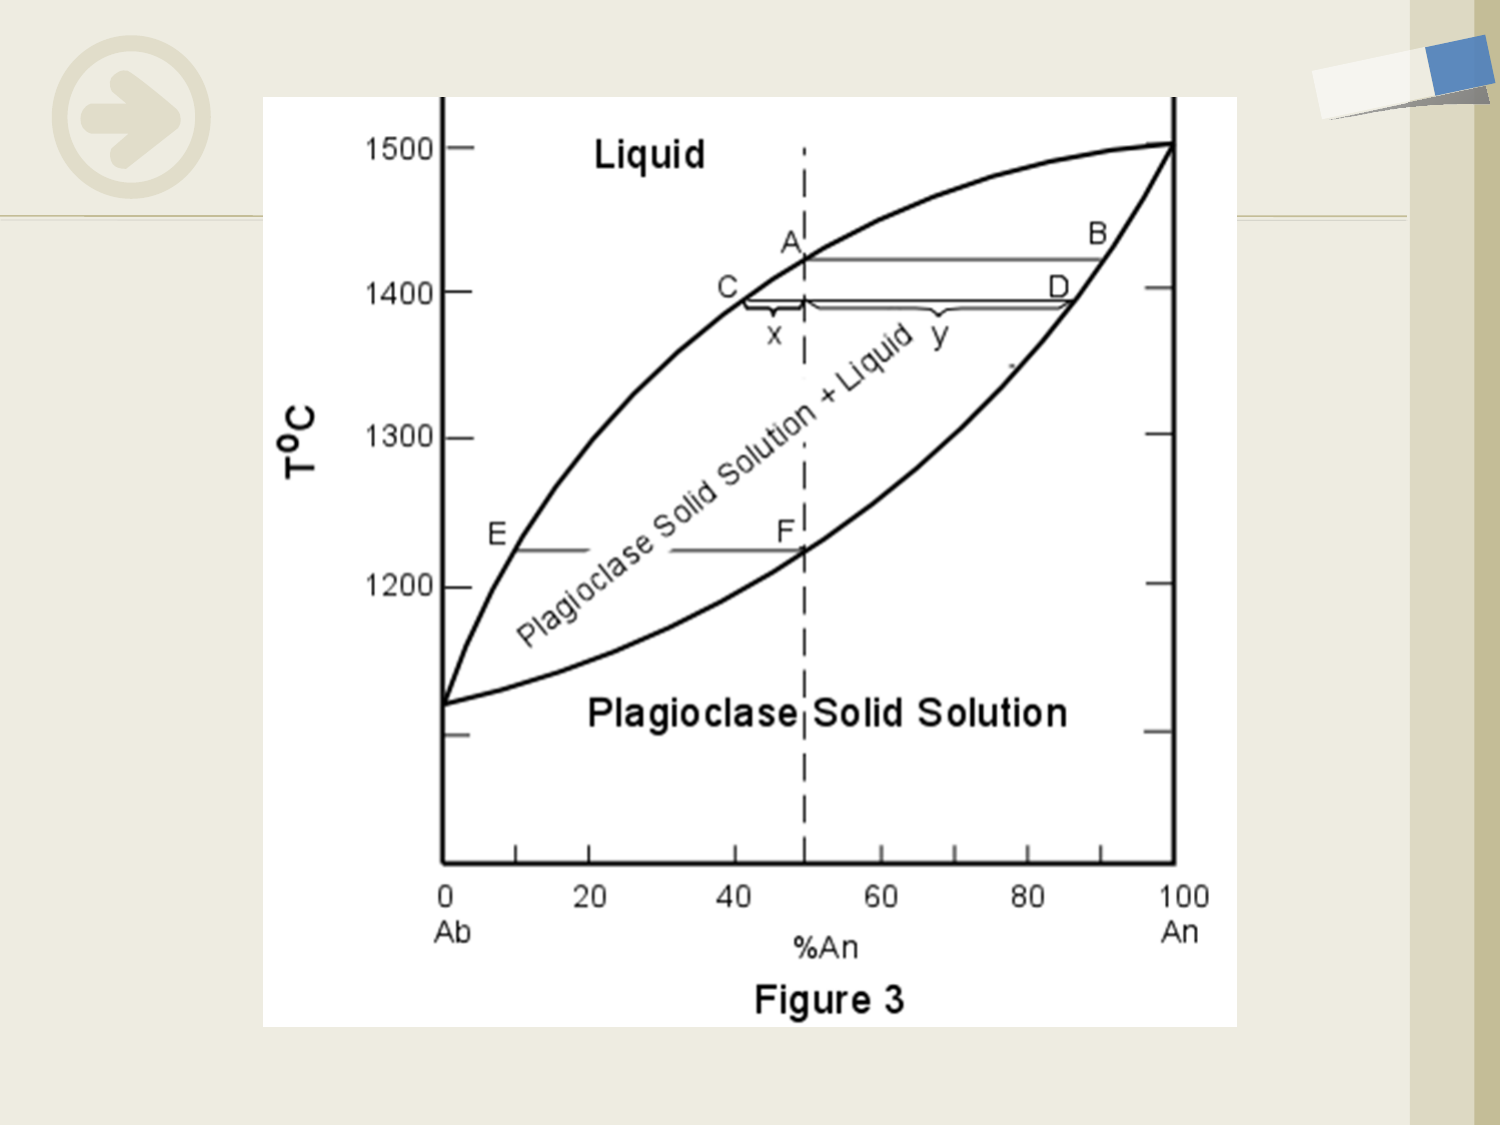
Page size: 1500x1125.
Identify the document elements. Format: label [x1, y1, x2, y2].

picture [263, 97, 1237, 1028]
